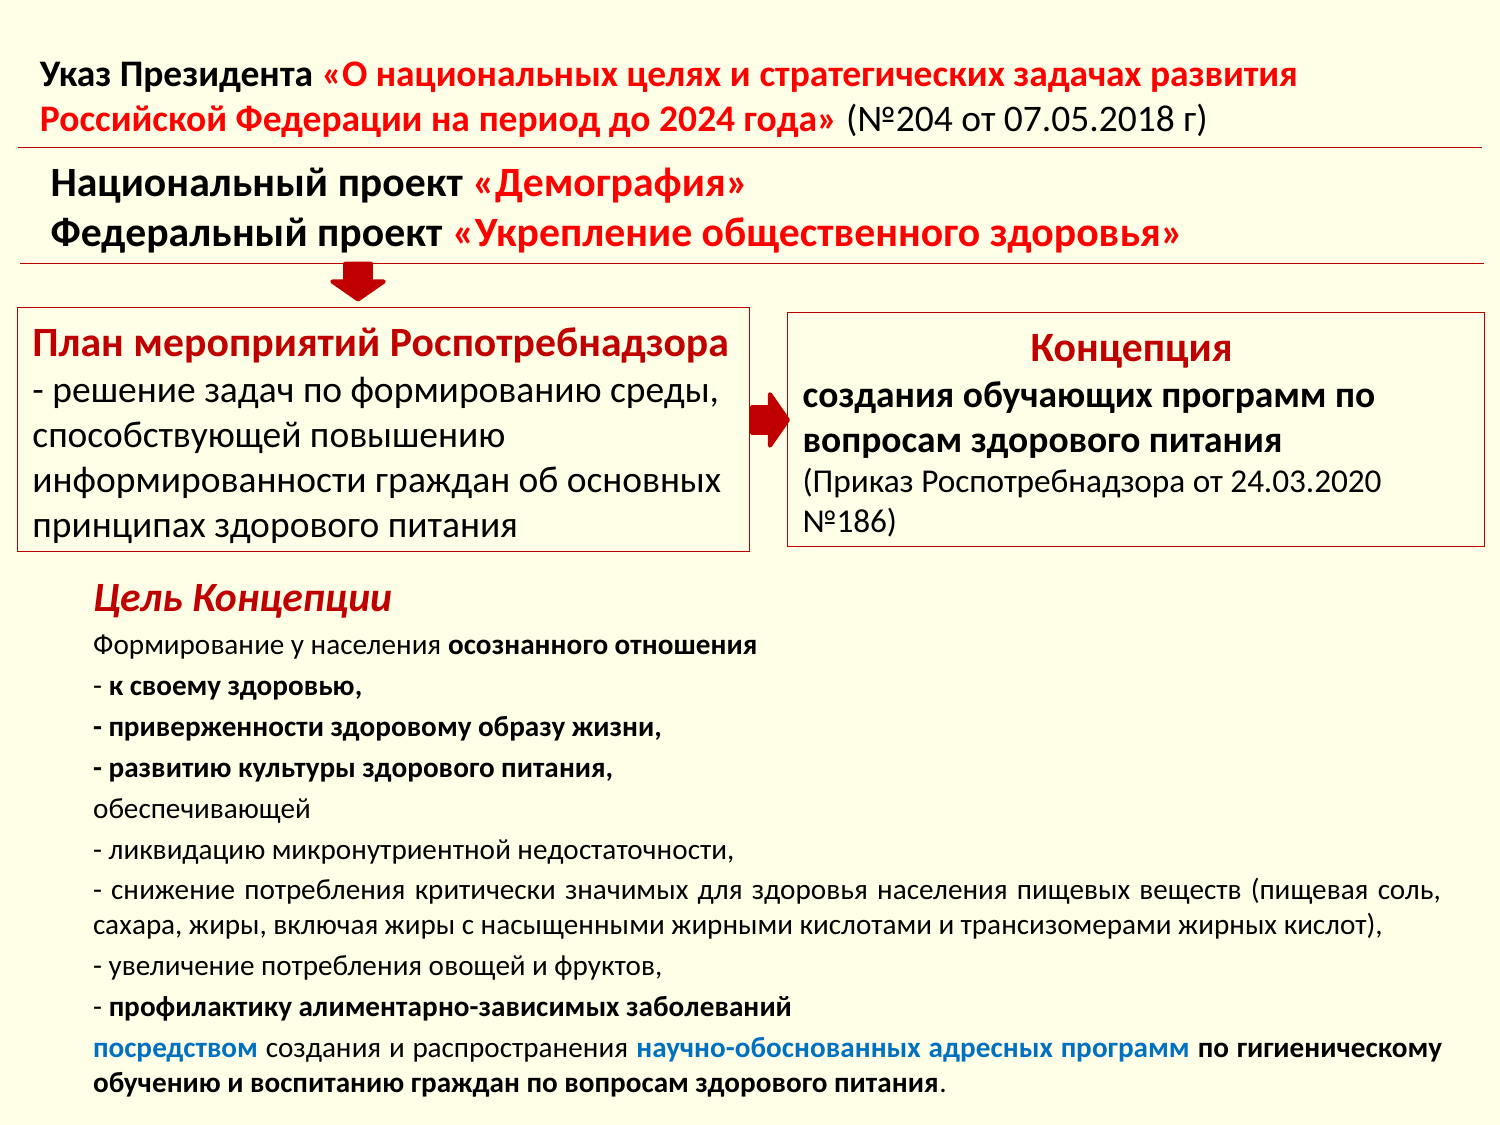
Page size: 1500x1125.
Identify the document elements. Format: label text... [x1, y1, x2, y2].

text_box [330, 271, 386, 302]
list Цель Концепции Формирование у населения осознанного отношения - к своему здоровью, - приверженности здоровому образу жизни, - развитию культуры здорового питания, обеспечивающей - ликвидацию микронутриентной недостаточности, - снижение потребления критически значимых для здоровья населения пищевых веществ (пищевая соль, сахара, жиры, включая жиры с насыщенными жирными кислотами и трансизомерами жирных кислот), - увеличение потребления овощей и фруктов, - профилактику алиментарно-зависимых заболеваний посредством создания и распространения научно-обоснованных адресных программ по гигиеническому обучению и воспитанию граждан по вопросам здорового питания. [78, 562, 1458, 1121]
text_box План мероприятий Роспотребнадзора - решение задач по формированию среды, способствующей повышению информированности граждан об основных принципах здорового питания [17, 307, 750, 552]
text_box Указ Президента «О национальных целях и стратегических задачах развития Российской Федерации на период до 2024 года» (№204 от 07.05.2018 г) [25, 41, 1358, 146]
text_box Национальный проект «Демография» Федеральный проект «Укрепление общественного здоровья» [35, 155, 1199, 262]
text_box [750, 392, 790, 448]
text_box Концепция создания обучающих программ по вопросам здорового питания (Приказ Роспотребнадзора от 24.03.2020 №186) [787, 312, 1485, 547]
